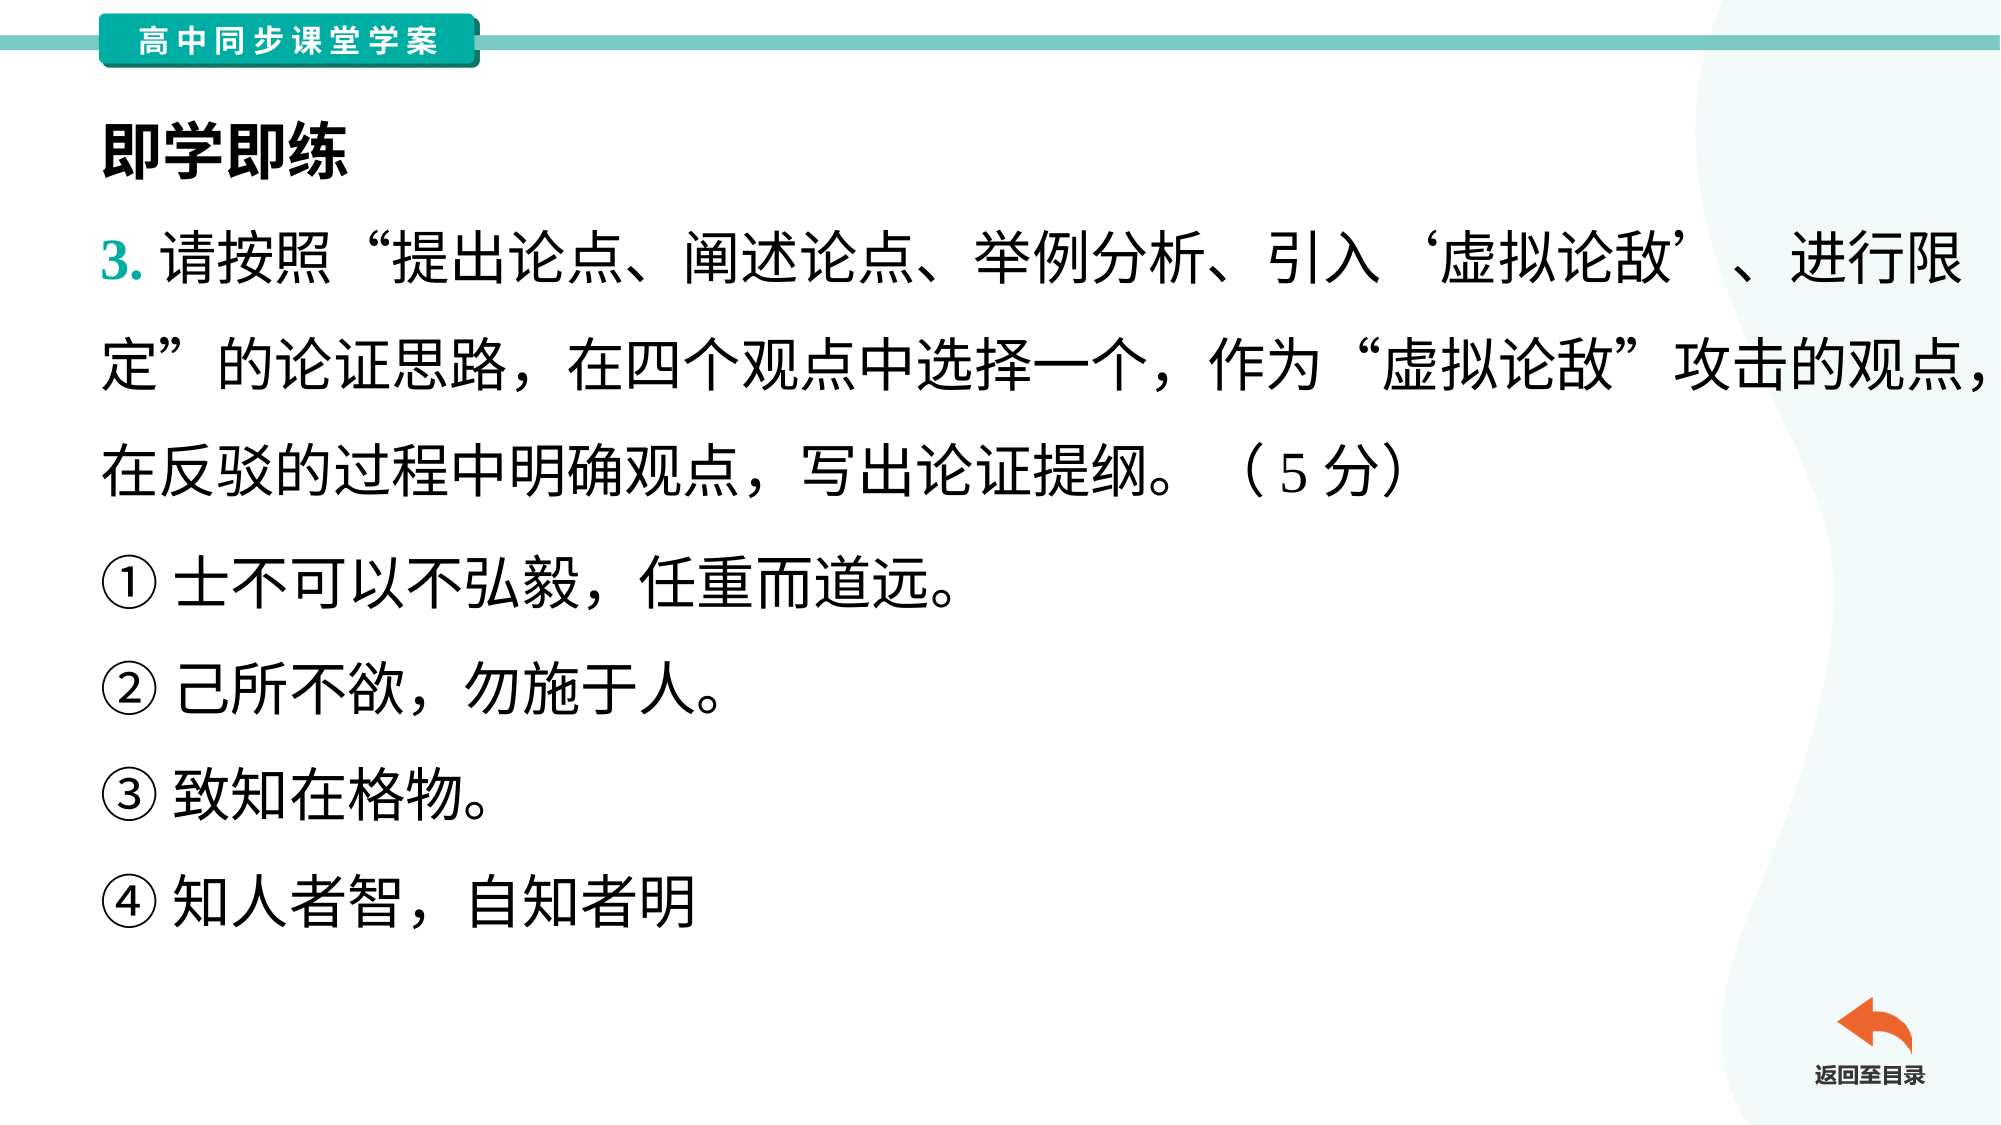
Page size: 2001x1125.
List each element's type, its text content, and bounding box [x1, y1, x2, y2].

text_box ①士不可以不弘毅，任重而道远。 ②己所不欲，勿施于人。 ③致知在格物。 ④知人者智，自知者明 [100, 509, 1899, 935]
picture [0, 0, 2000, 1125]
text_box 即学即练 [100, 76, 1899, 185]
text_box 3.请按照“提出论点、阐述论点、举例分析、引入‘虚拟论敌’、进行限 定”的论证思路，在四个观点中选择一个，作为“虚拟论敌”攻击的观点， 在反驳的过程中明确观点，写出论证提纲。（5分） [100, 185, 1899, 505]
